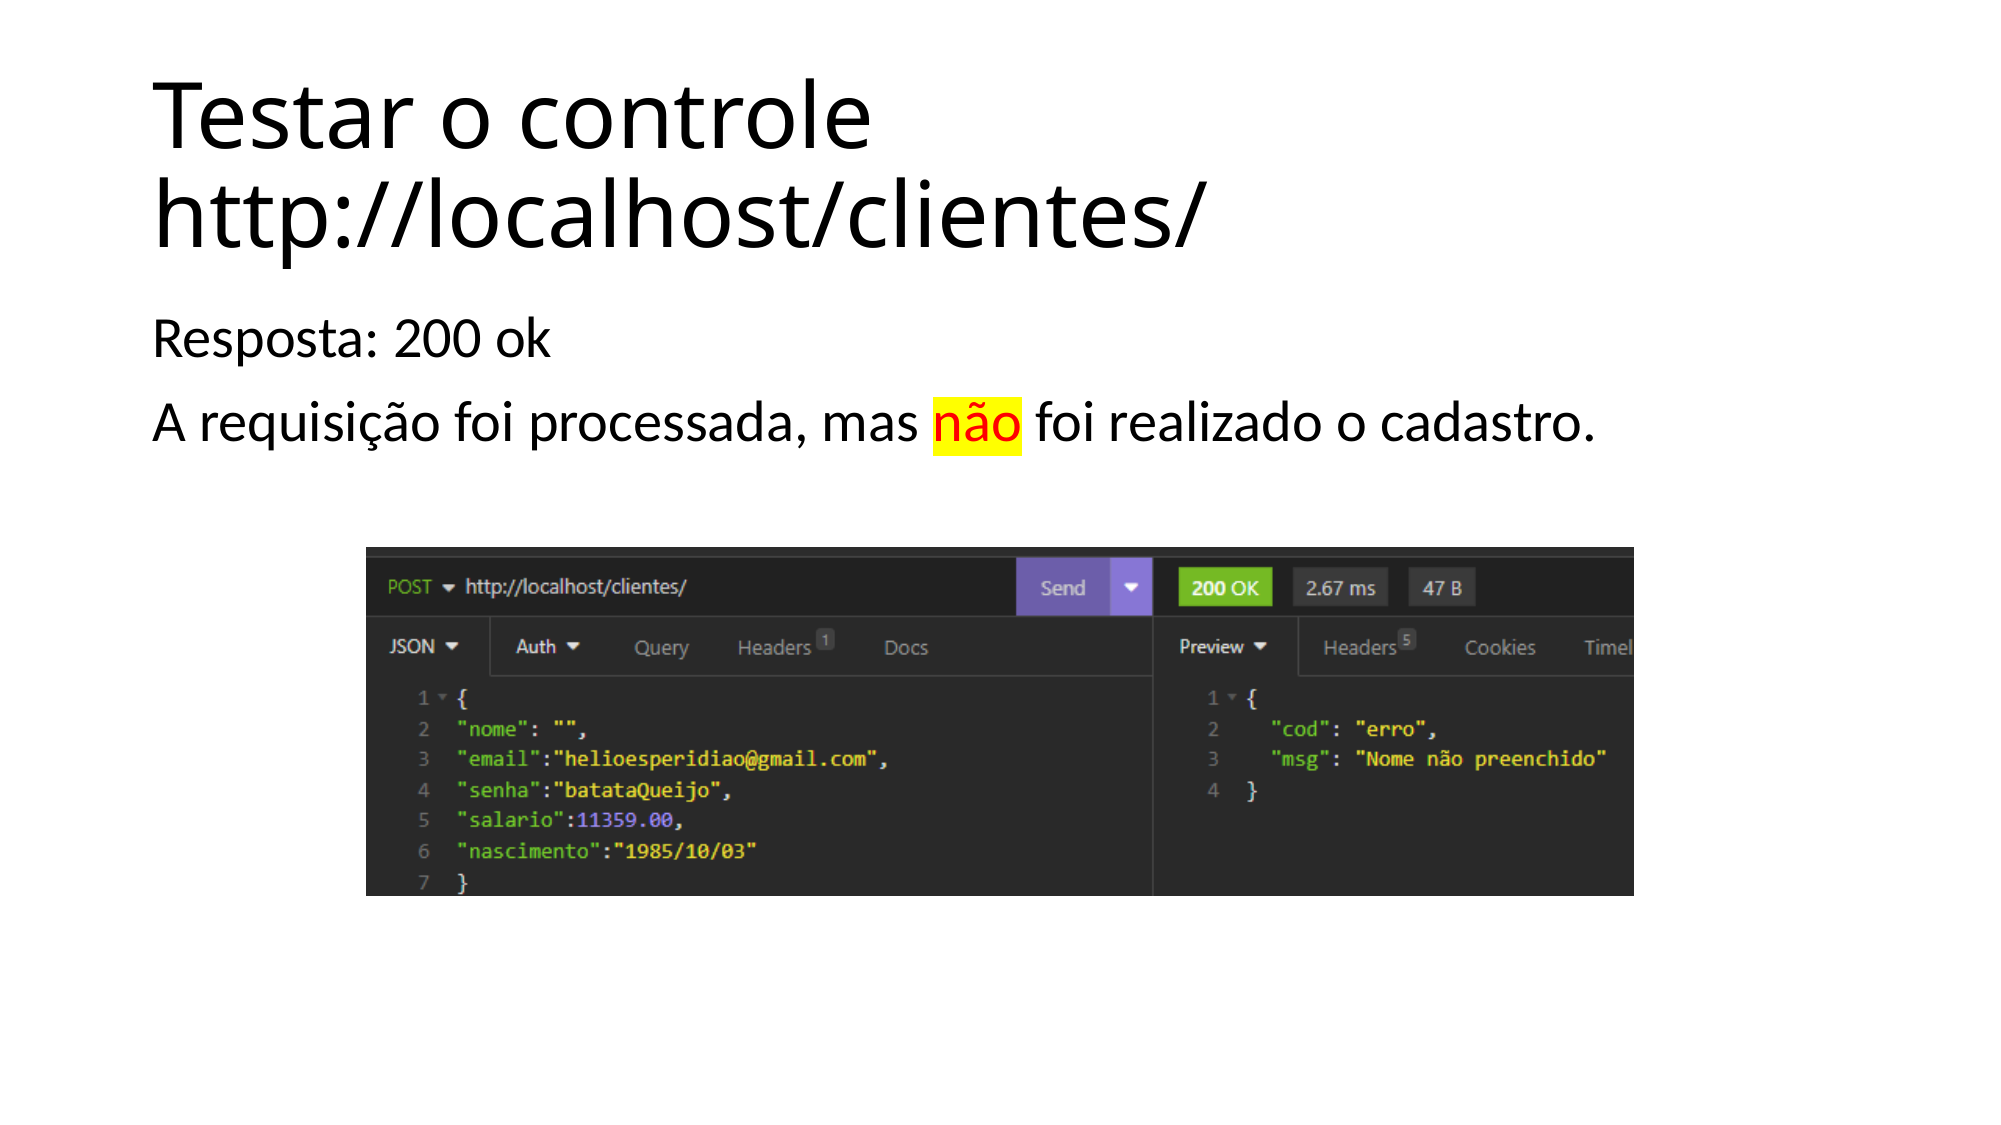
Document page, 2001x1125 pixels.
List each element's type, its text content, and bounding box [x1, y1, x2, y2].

list Resposta: 200 ok A requisição foi processada, mas não foi realizado o cadastro. [137, 299, 1863, 1014]
title Testar o controle http://localhost/clientes/ [137, 59, 1863, 278]
picture [366, 547, 1634, 896]
